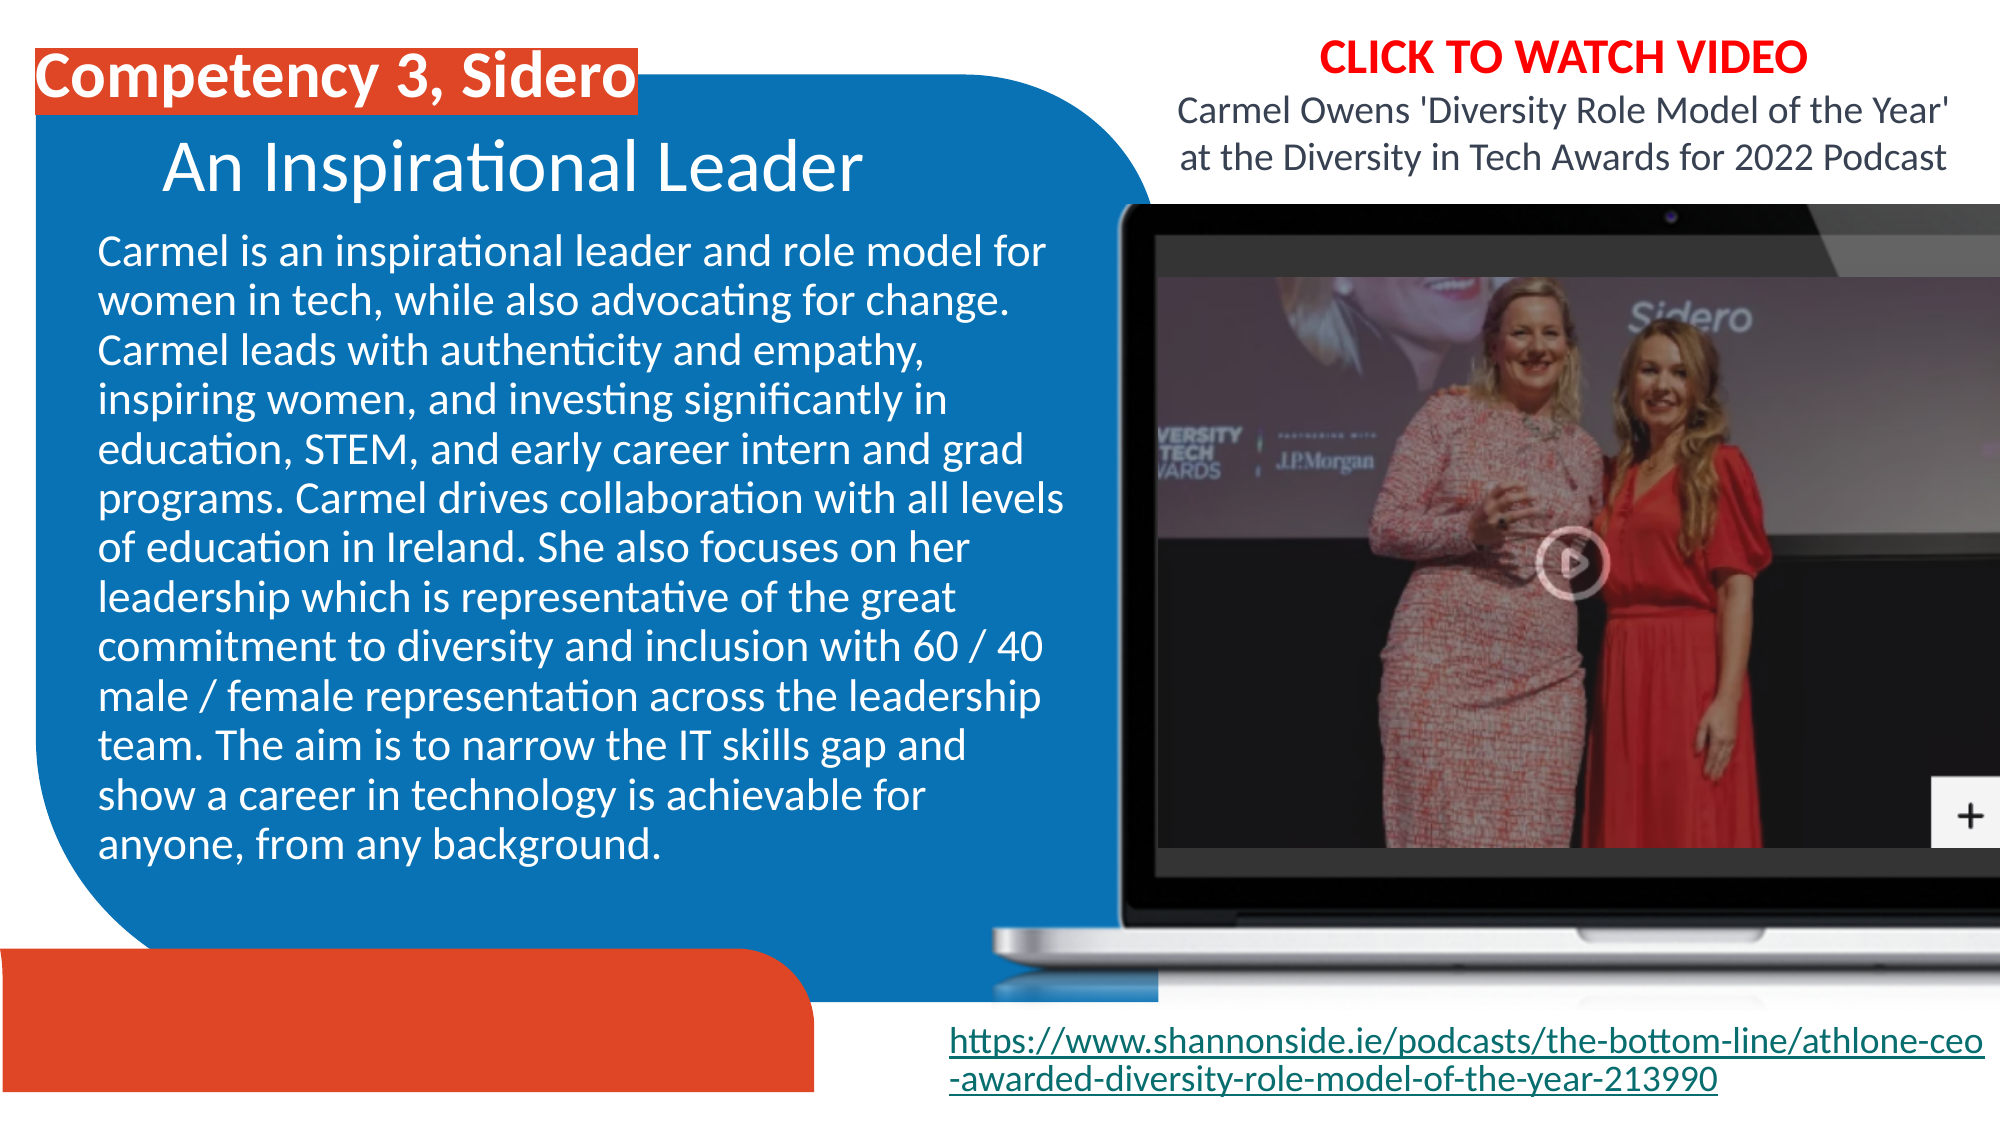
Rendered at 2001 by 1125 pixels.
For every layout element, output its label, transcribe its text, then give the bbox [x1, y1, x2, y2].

text_box Competency 3, Sidero [20, 23, 760, 119]
picture [900, 204, 2000, 1087]
list Carmel is an inspirational leader and role model for women in tech, while also advocating for change. Carmel leads with authenticity and empathy, inspiring women, and investing significantly in education, STEM, and early career intern and grad programs. Carmel drives collaboration with all levels of education in Ireland. She also focuses on her leadership which is representative of the great commitment to diversity and inclusion with 60 / 40 male / female representation across the leadership team. The aim is to narrow the IT skills gap and show a career in technology is achievable for anyone, from any background. [82, 219, 1085, 760]
list An Inspirational Leader [147, 119, 967, 283]
text_box CLICK TO WATCH VIDEO Carmel Owens 'Diversity Role Model of the Year' at the Diversity in Tech Awards for 2022 Podcast [1156, 16, 1972, 186]
text_box https://www.shannonside.ie/podcasts/the-bottom-line/athlone-ceo-awarded-diversity-role-model-of-the-year-213990 [934, 1008, 2000, 1114]
